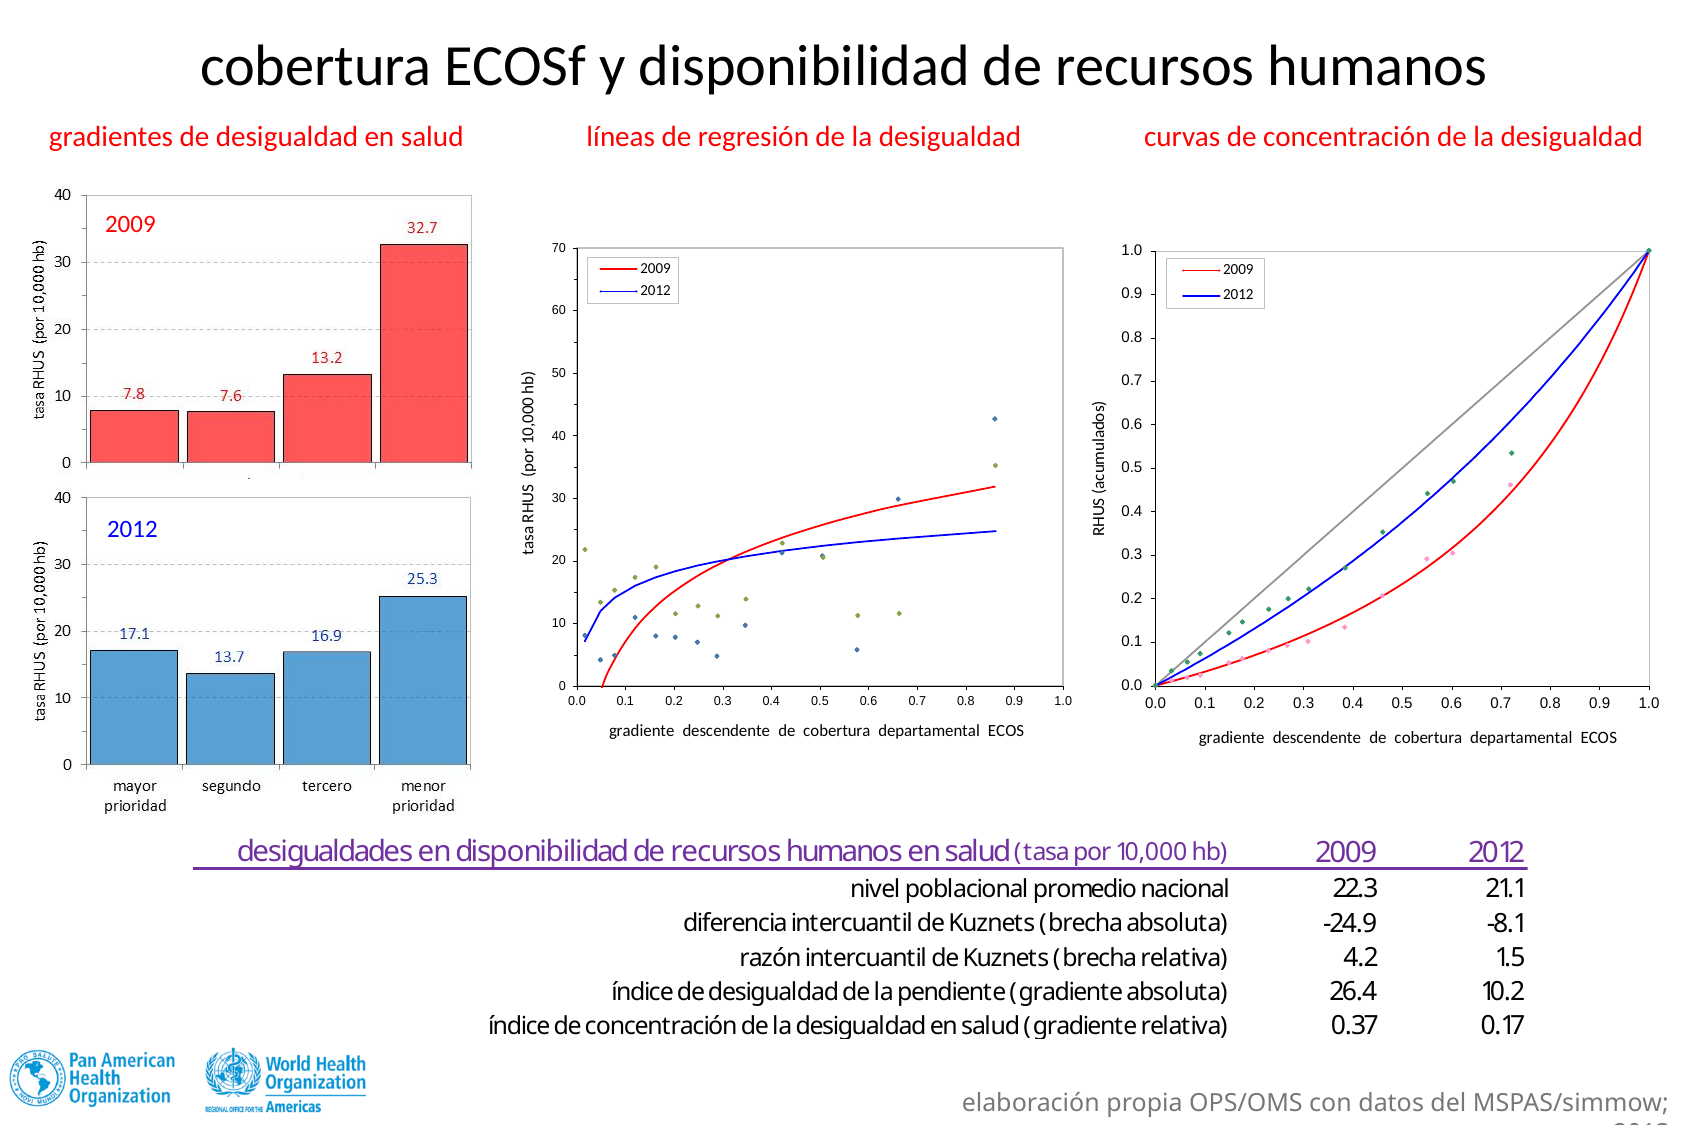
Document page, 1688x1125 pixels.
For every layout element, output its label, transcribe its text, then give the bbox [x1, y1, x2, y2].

text_box gradientes de desigualdad en salud [6, 109, 507, 160]
text_box elaboración propia OPS/OMS con datos del MSPAS/simmow; 2013 [943, 1079, 1685, 1125]
picture [1, 824, 1531, 1125]
text_box curvas de concentración de la desigualdad [1118, 109, 1669, 160]
text_box cobertura ECOSf y disponibilidad de recursos humanos [0, 0, 1688, 105]
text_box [7, 177, 490, 478]
text_box líneas de regresión de la desigualdad [531, 109, 1077, 160]
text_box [8, 479, 491, 825]
picture [493, 176, 1682, 778]
